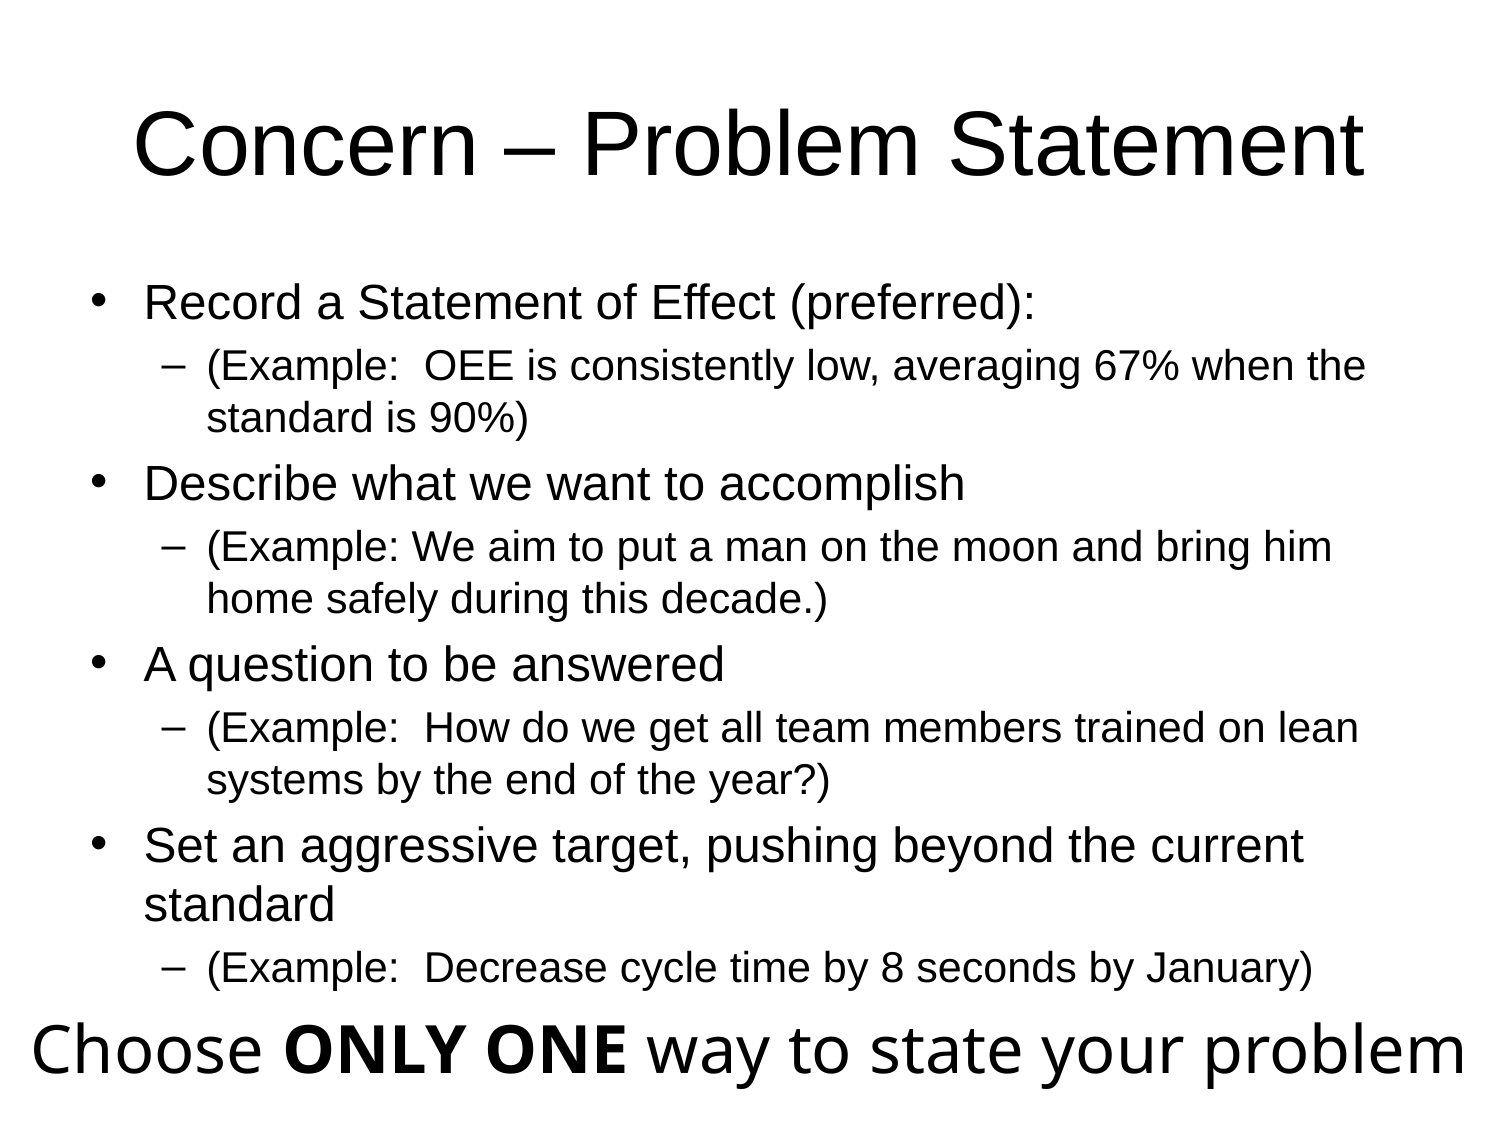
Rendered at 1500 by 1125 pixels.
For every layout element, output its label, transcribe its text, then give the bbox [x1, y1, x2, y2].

list Record a Statement of Effect (preferred): (Example: OEE is consistently low, averaging 67% when the standard is 90%) Describe what we want to accomplish (Example: We aim to put a man on the moon and bring him home safely during this decade.) A question to be answered (Example: How do we get all team members trained on lean systems by the end of the year?) Set an aggressive target, pushing beyond the current standard (Example: Decrease cycle time by 8 seconds by January) [75, 262, 1425, 999]
text_box Choose ONLY ONE way to state your problem [0, 999, 1500, 1095]
title Concern – Problem Statement [75, 45, 1425, 233]
